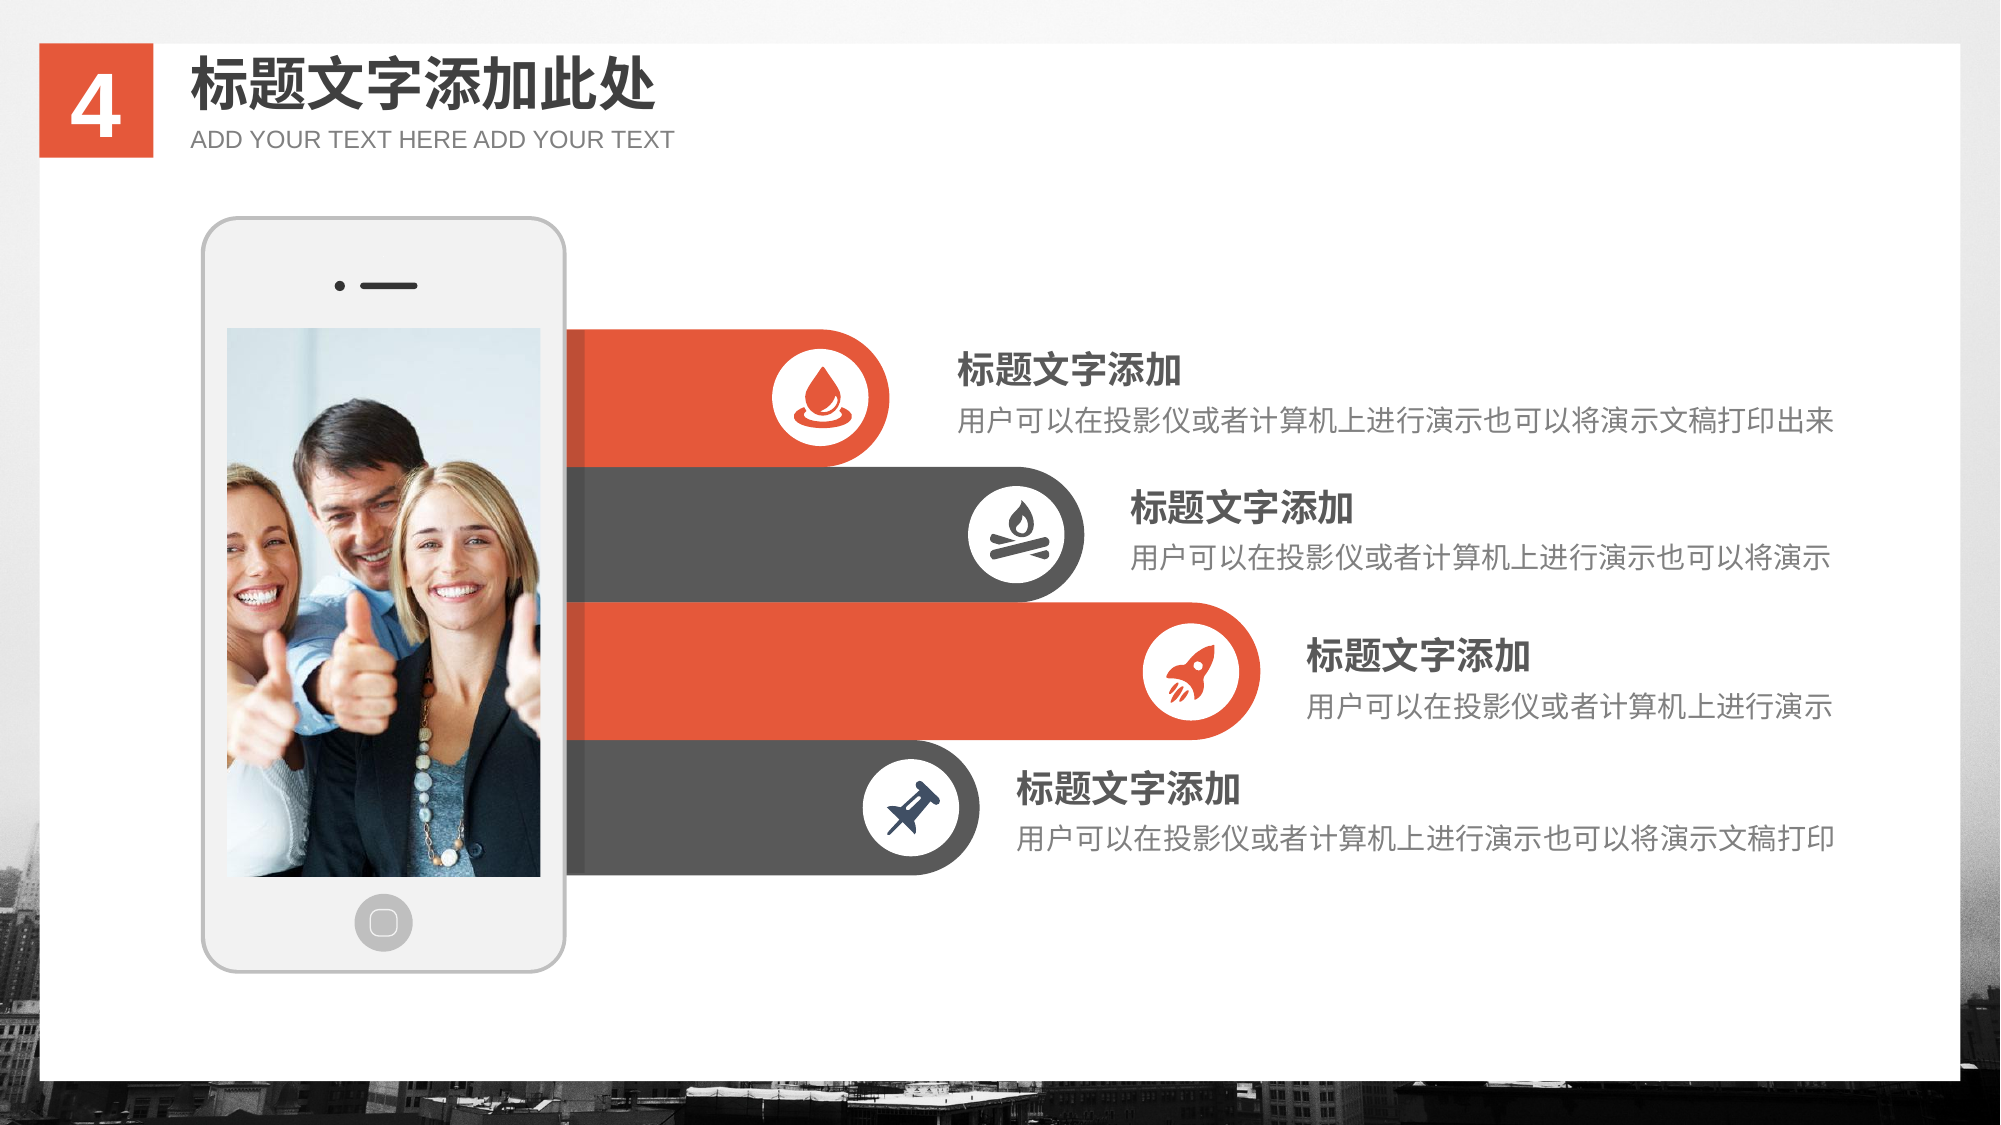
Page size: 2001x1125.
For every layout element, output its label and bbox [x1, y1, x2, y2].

text_box [200, 216, 1261, 974]
text_box [1292, 615, 2000, 732]
picture [227, 328, 541, 877]
picture [0, 0, 2000, 1125]
text_box [1002, 748, 1939, 865]
text_box [39, 39, 780, 162]
text_box [942, 330, 1879, 446]
text_box [1115, 467, 1865, 583]
